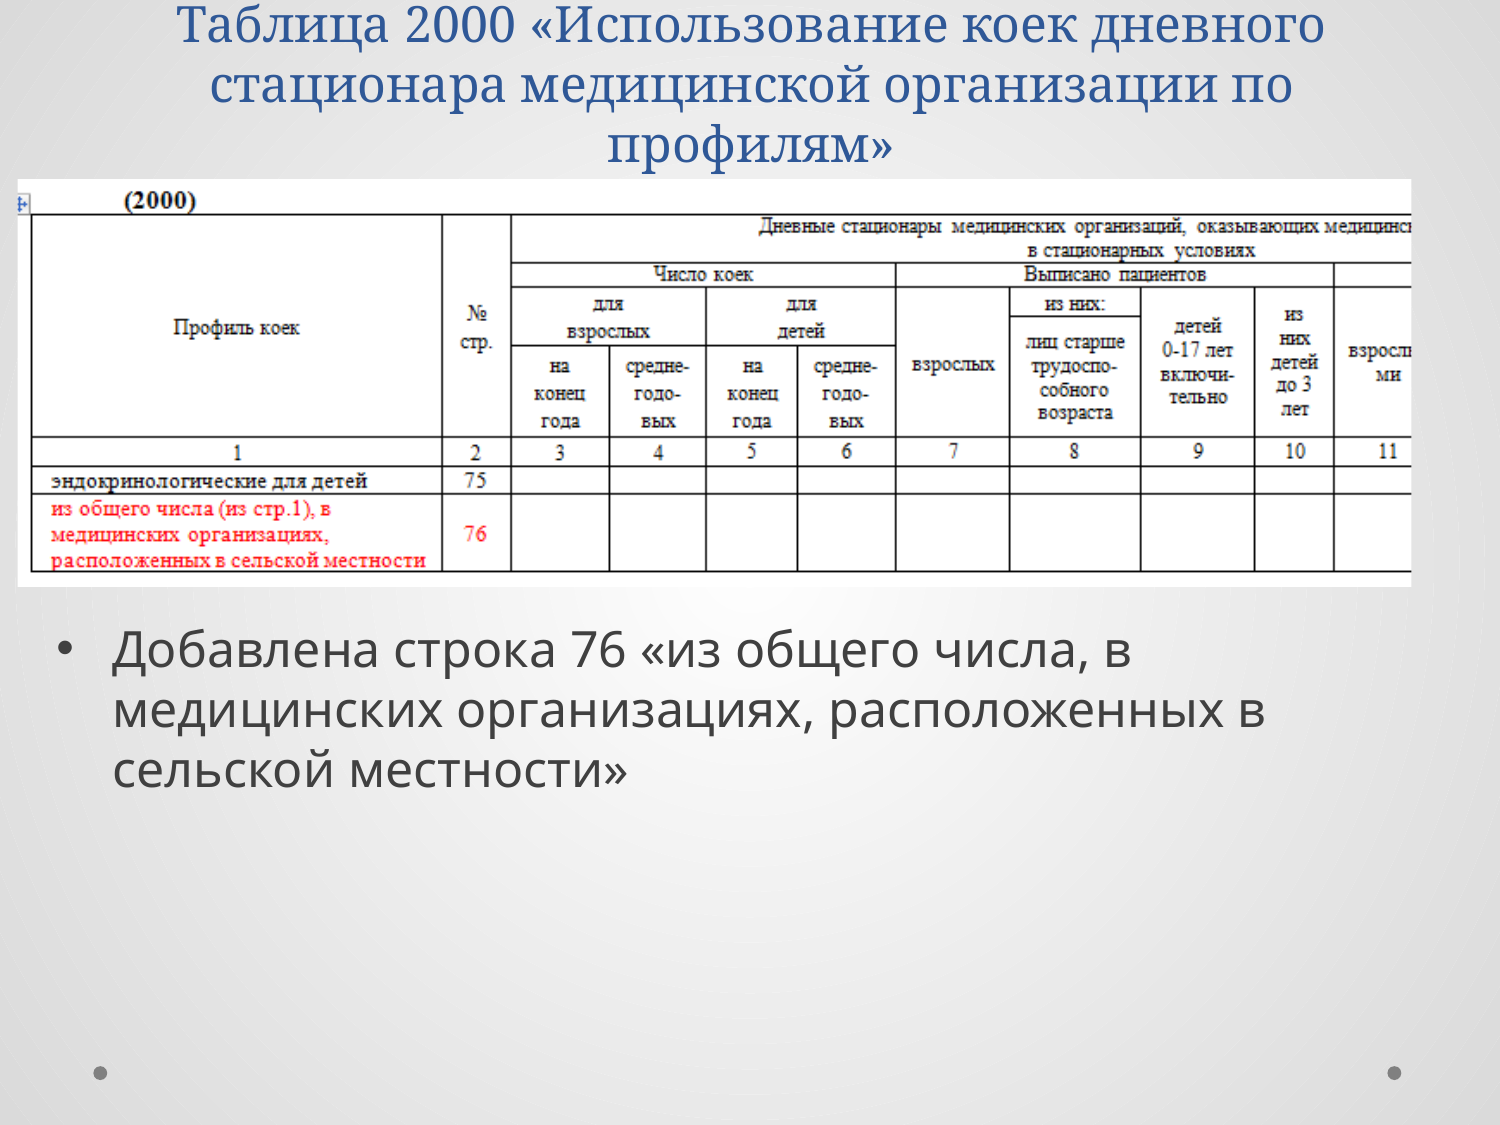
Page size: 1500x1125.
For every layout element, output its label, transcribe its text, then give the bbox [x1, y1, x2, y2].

picture [17, 178, 1412, 588]
list Добавлена строка 76 «из общего числа, в медицинских организациях, расположенных в сельской местности» [41, 609, 1447, 1012]
title Таблица 2000 «Использование коек дневного стационара медицинской организации по профилям» [76, 42, 1427, 180]
